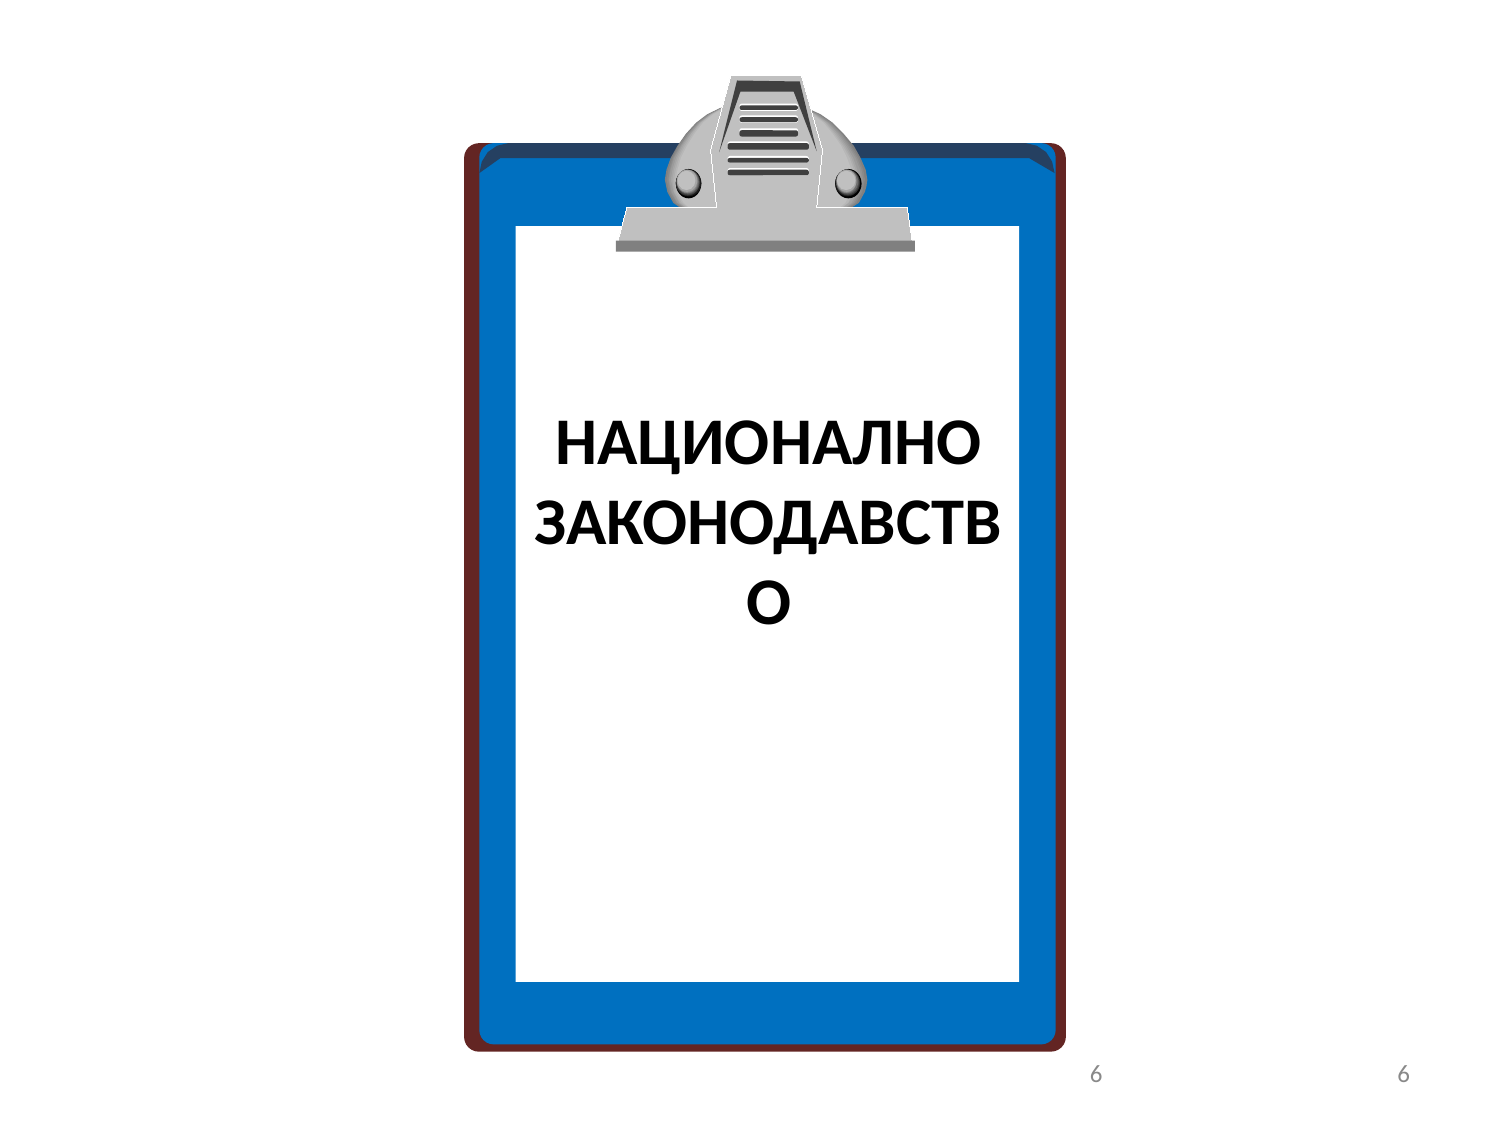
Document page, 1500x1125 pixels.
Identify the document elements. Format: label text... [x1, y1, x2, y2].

slide_number 6 [1074, 1042, 1425, 1103]
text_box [463, 74, 1067, 1056]
